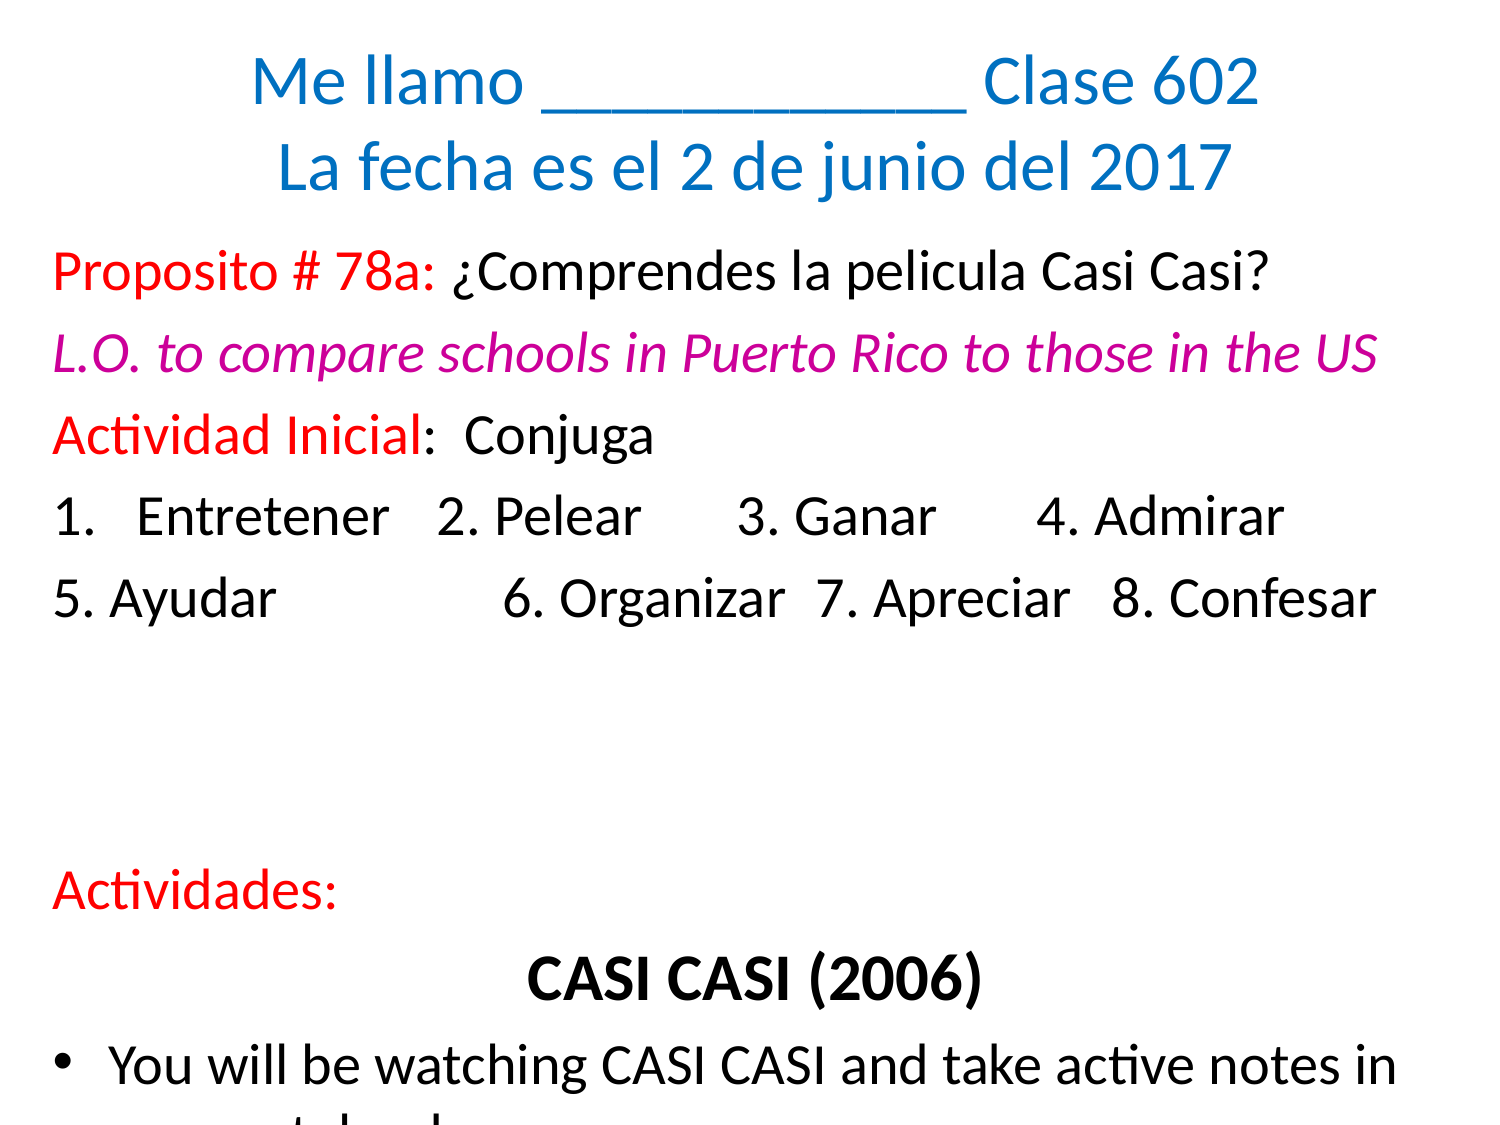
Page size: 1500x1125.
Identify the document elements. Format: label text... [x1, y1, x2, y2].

title Me llamo ____________ Clase 602 La fecha es el 2 de junio del 2017 [50, 24, 1463, 213]
list Proposito # 78a: ¿Comprendes la pelicula Casi Casi? L.O. to compare schools in Puerto Rico to those in the US Actividad Inicial: Conjuga Entretener 2. Pelear 3. Ganar 4. Admirar 5. Ayudar 6. Organizar 7. Apreciar 8. Confesar Actividades: CASI CASI (2006) You will be watching CASI CASI and take active notes in your notebook. Tarea # 78a: Complete p. 4-5 of the CASI CASI Spanish Study Guide. [37, 224, 1475, 988]
